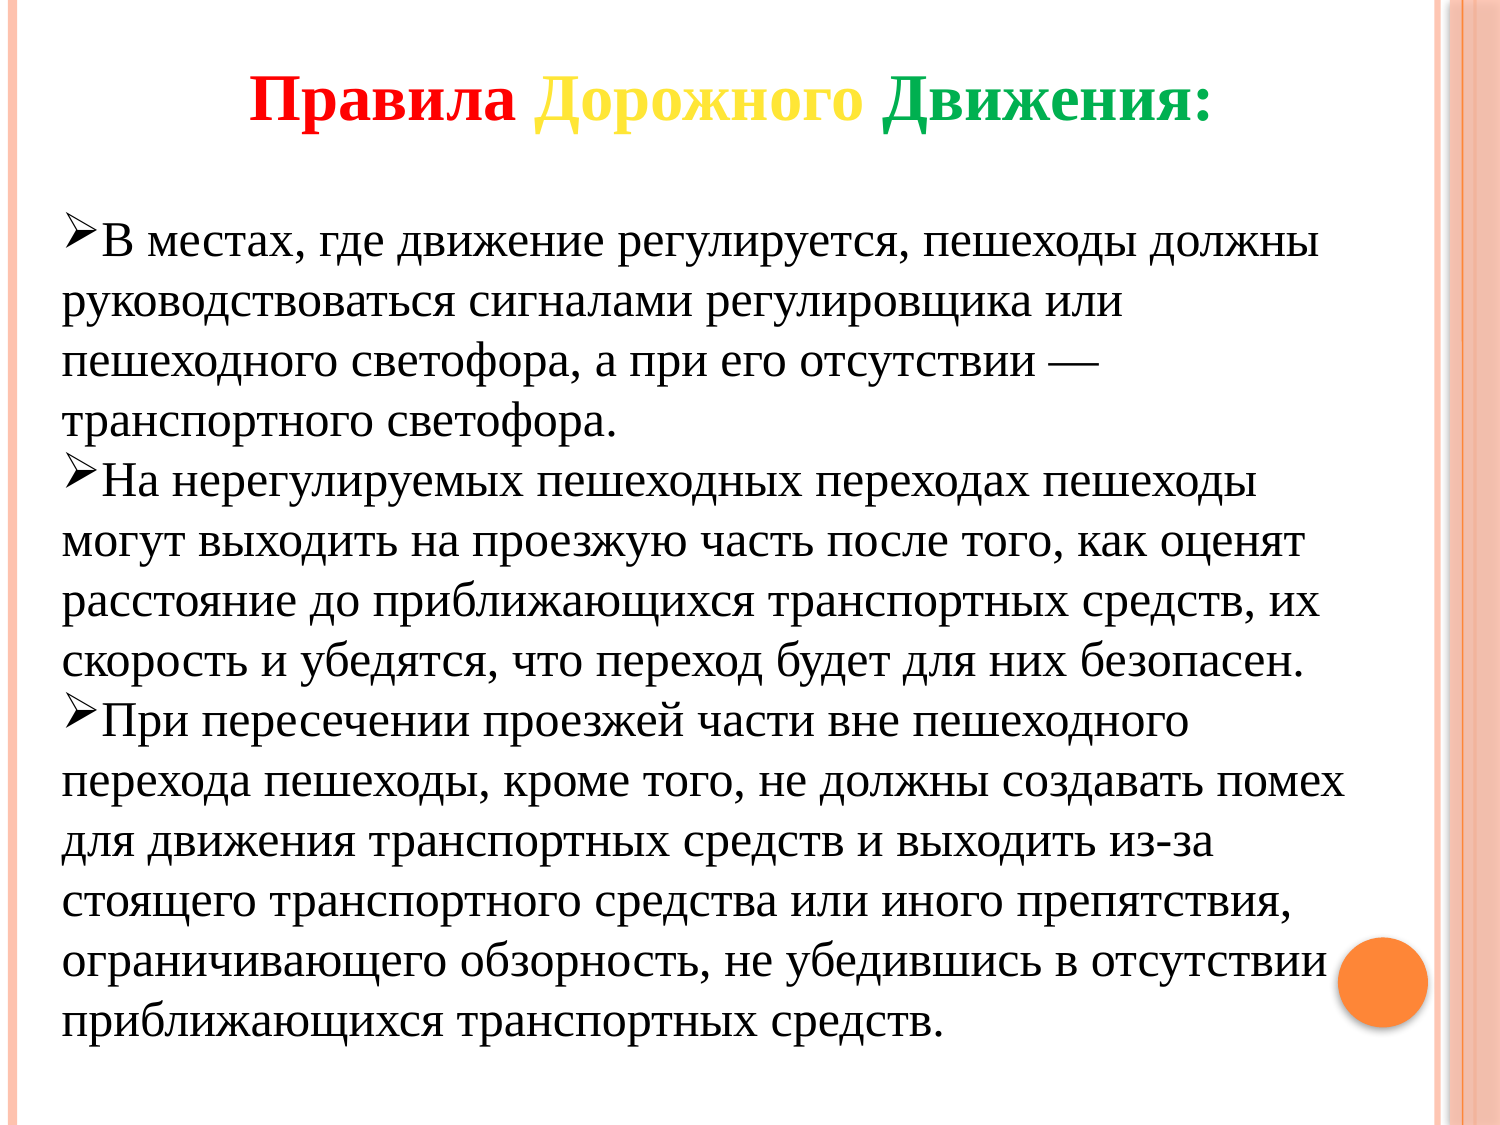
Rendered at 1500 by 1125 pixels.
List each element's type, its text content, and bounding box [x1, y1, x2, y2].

text_box Правила Дорожного Движения: [187, 46, 1278, 142]
text_box В местах, где движение регулируется, пешеходы должны руководствоваться сигналами регулировщика или пешеходного светофора, а при его отсутствии — транспортного светофора. На нерегулируемых пешеходных переходах пешеходы могут выходить на проезжую часть после того, как оценят расстояние до приближающихся транспортных средств, их скорость и убедятся, что переход будет для них безопасен. При пересечении проезжей части вне пешеходного перехода пешеходы, кроме того, не должны создавать помех для движения транспортных средств и выходить из-за стоящего транспортного средства или иного препятствия, ограничивающего обзорность, не убедившись в отсутствии приближающихся транспортных средств. [46, 199, 1395, 1099]
